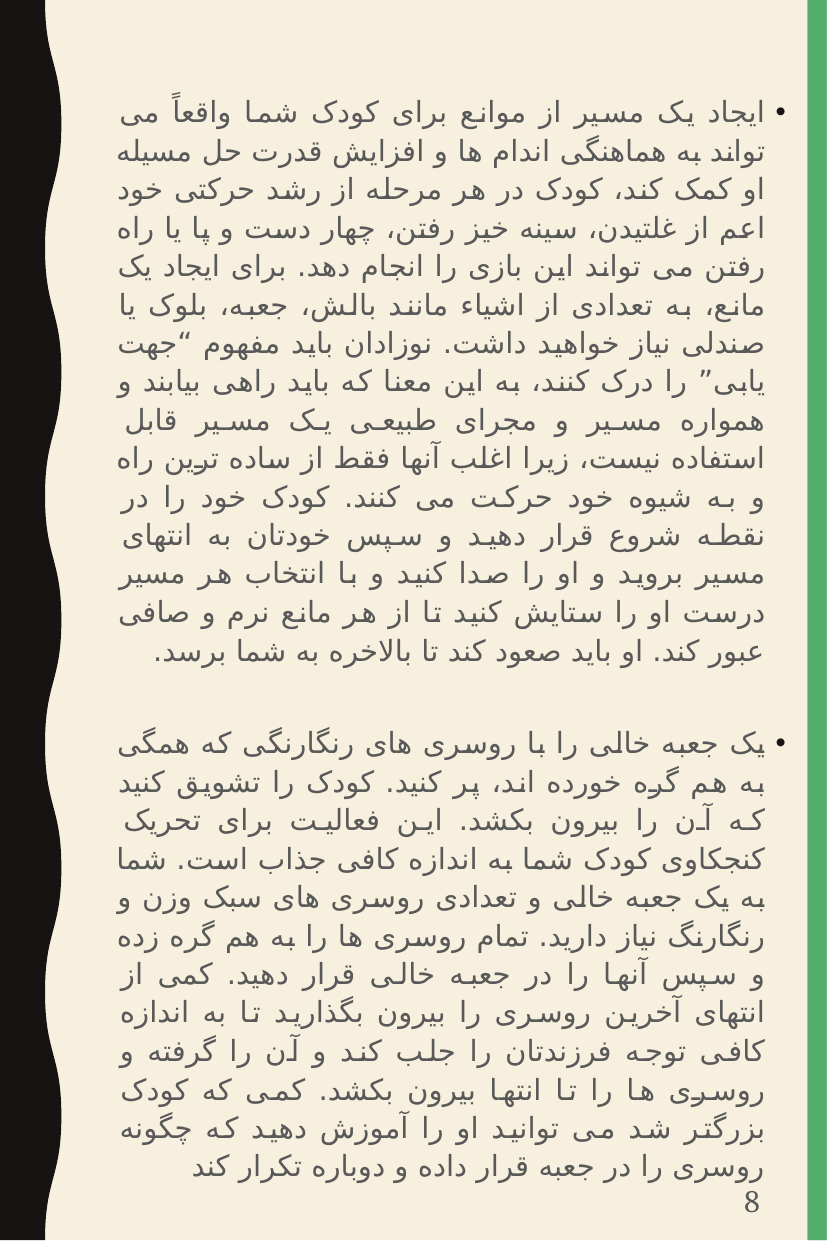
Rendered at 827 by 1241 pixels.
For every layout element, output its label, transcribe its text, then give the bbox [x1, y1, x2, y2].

list ایجاد یک مسیر از موانع برای کودک شما واقعاً می تواند به هماهنگی اندام ها و افزایش قدرت حل مسیله او کمک کند، کودک در هر مرحله از رشد حرکتی خود اعم از غلتیدن، سینه خیز رفتن، چهار دست و پا یا راه رفتن می تواند این بازی را انجام دهد. برای ایجاد یک مانع، به تعدادی از اشیاء مانند بالش، جعبه، بلوک یا صندلی نیاز خواهید داشت. نوزادان باید مفهوم “جهت یابی” را درک کنند، به این معنا که باید راهی بیابند و همواره مسیر و مجرای طبیعی یک مسیر قابل استفاده نیست، زیرا اغلب آنها فقط از ساده ترین راه و به شیوه خود حرکت می کنند. کودک خود را در نقطه شروع قرار دهید و سپس خودتان به انتهای مسیر بروید و او را صدا کنید و با انتخاب هر مسیر درست او را ستایش کنید تا از هر مانع نرم و صافی عبور کند. او باید صعود کند تا بالاخره به شما برسد. یک جعبه خالی را با روسری های رنگارنگی که همگی به هم گره خورده اند، پر کنید. کودک را تشویق کنید که آن را بیرون بکشد. این فعالیت برای تحریک کنجکاوی کودک شما به اندازه کافی جذاب است. شما به یک جعبه خالی و تعدادی روسری های سبک وزن و رنگارنگ نیاز دارید. تمام روسری ها را به هم گره زده و سپس آنها را در جعبه خالی قرار دهید. کمی از انتهای آخرین روسری را بیرون بگذارید تا به اندازه کافی توجه فرزندتان را جلب کند و آن را گرفته و روسری ها را تا انتها بیرون بکشد. کمی که کودک بزرگتر شد می توانید او را آموزش دهید که چگونه روسری را در جعبه قرار داده و دوباره تکرار کند [100, 82, 801, 649]
slide_number 8 [700, 1170, 776, 1233]
